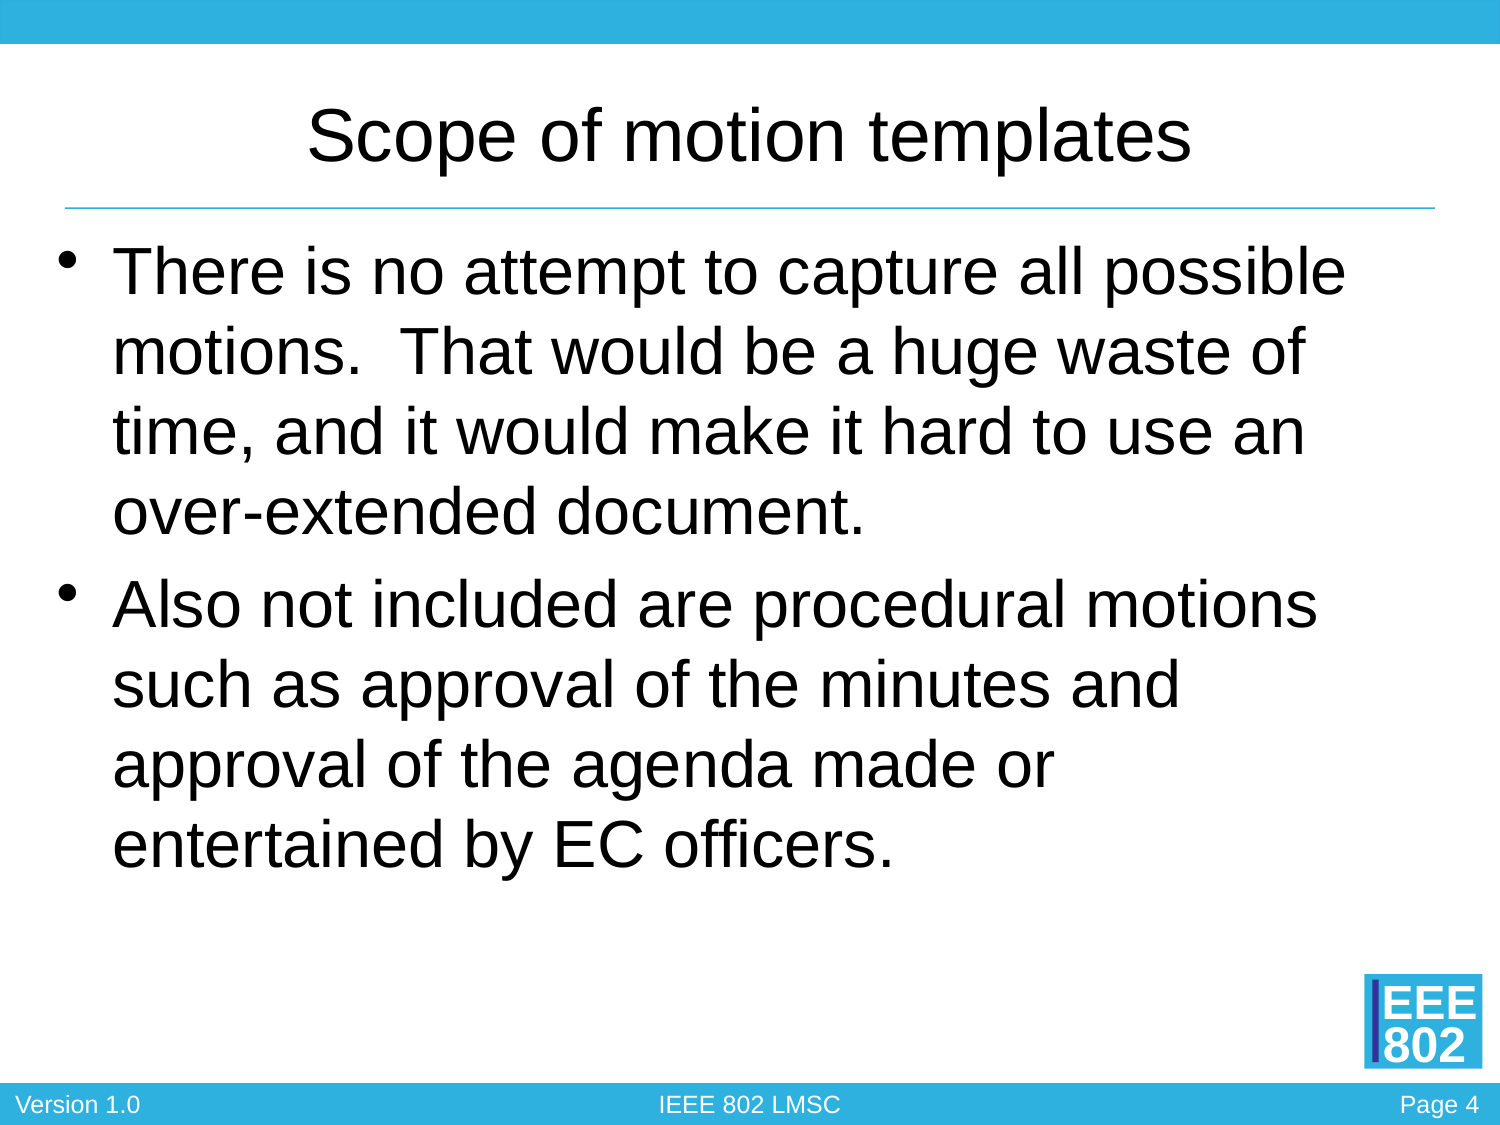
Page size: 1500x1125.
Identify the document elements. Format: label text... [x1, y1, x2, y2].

title Scope of motion templates [75, 66, 1425, 197]
list There is no attempt to capture all possible motions. That would be a huge waste of time, and it would make it hard to use an over-extended document. Also not included are procedural motions such as approval of the minutes and approval of the agenda made or entertained by EC officers. [41, 220, 1392, 963]
